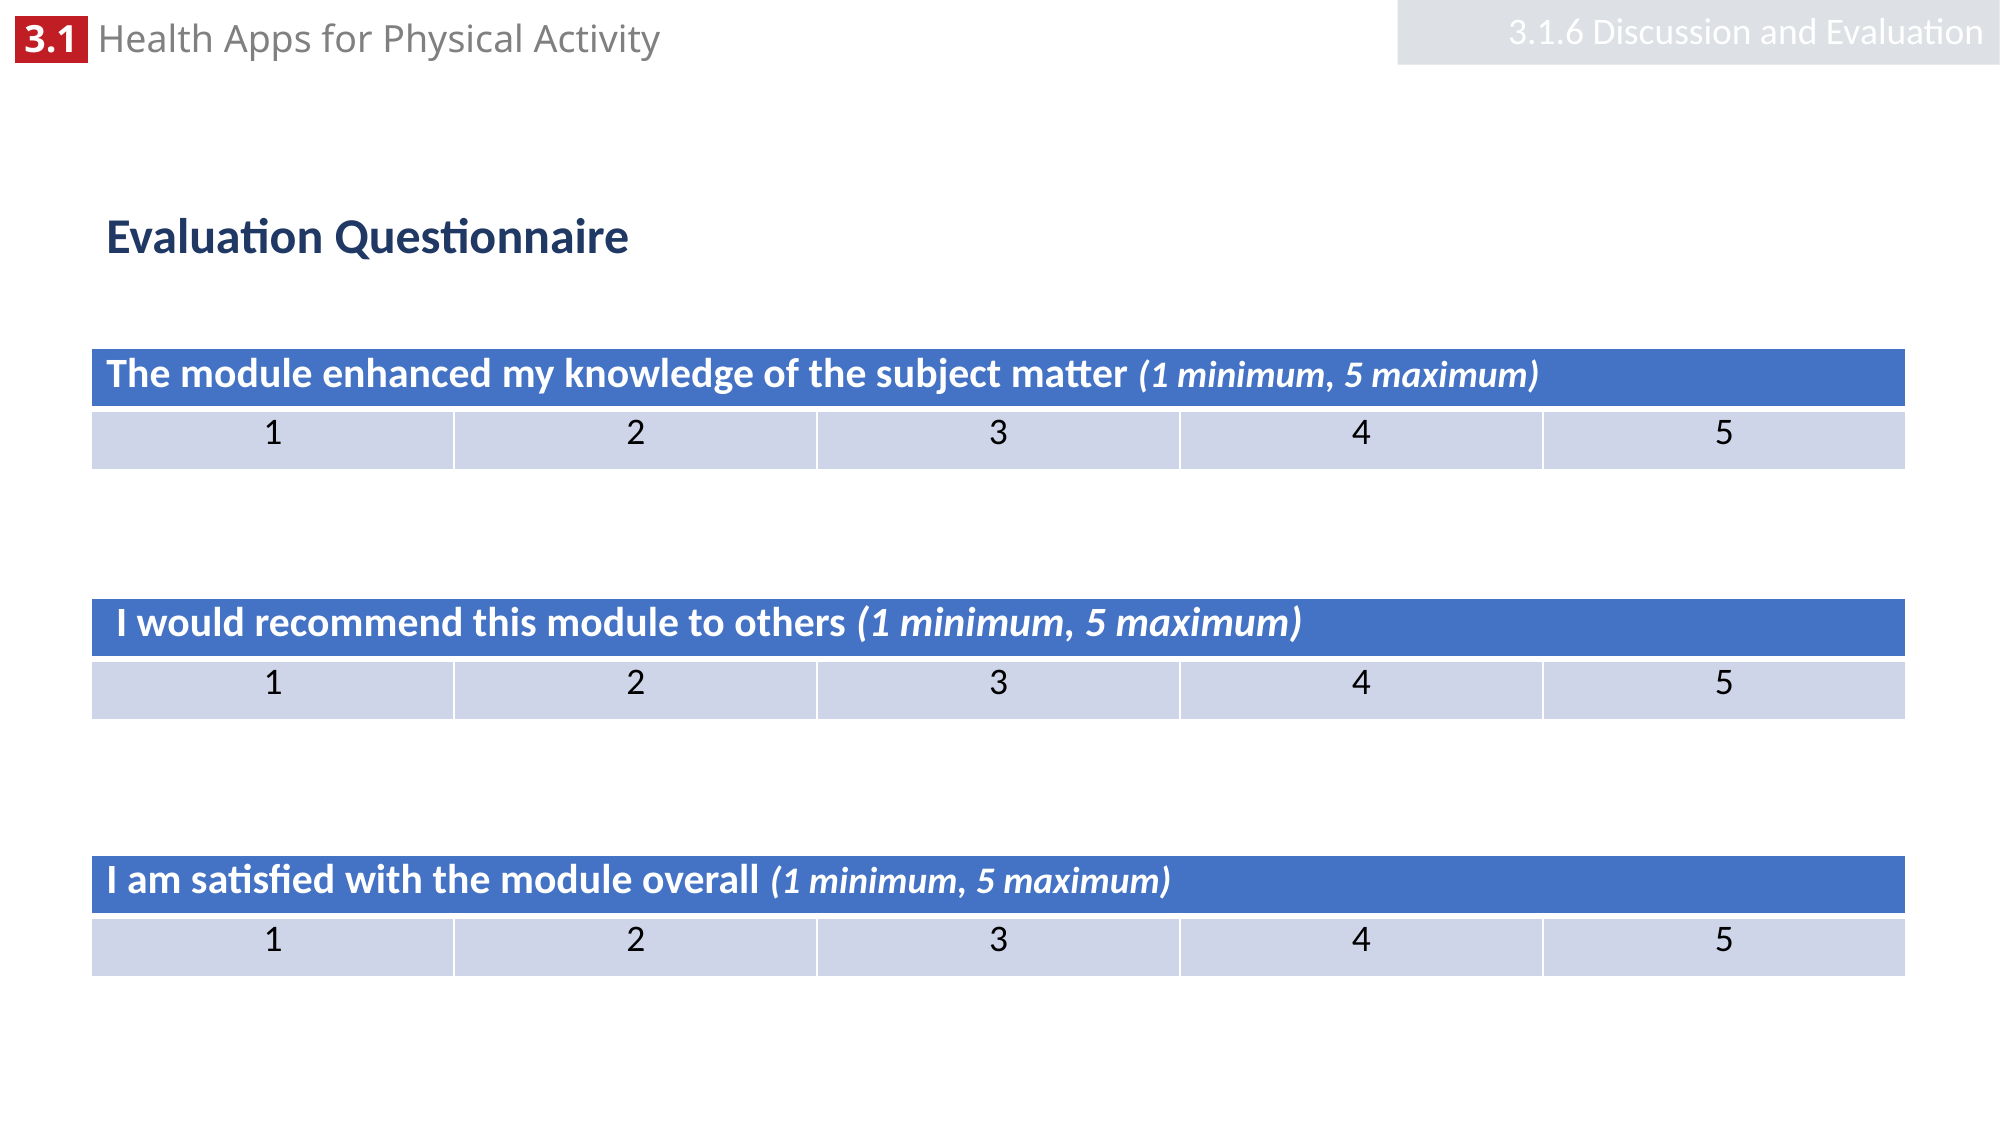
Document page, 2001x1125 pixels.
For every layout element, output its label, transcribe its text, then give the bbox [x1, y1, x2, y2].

table_cell 5 [1544, 919, 1905, 976]
table_cell 1 [92, 412, 453, 469]
table_cell 1 [92, 662, 453, 719]
table_cell 3 [818, 919, 1179, 976]
table_cell 5 [1544, 662, 1905, 719]
table_cell 4 [1181, 412, 1542, 469]
table_cell 3 [818, 662, 1179, 719]
table_header I am satisfied with the module overall (1 minimum, 5 maximum) [92, 856, 1905, 913]
table_cell 1 [92, 919, 453, 976]
table_header I would recommend this module to others (1 minimum, 5 maximum) [92, 599, 1905, 656]
table_header The module enhanced my knowledge of the subject matter (1 minimum, 5 maximum) [92, 349, 1905, 406]
table_cell 3 [818, 412, 1179, 469]
table_cell 5 [1544, 412, 1905, 469]
table_cell 2 [455, 662, 816, 719]
text_box 3.1.6 Discussion and Evaluation [1397, 0, 2000, 65]
table_cell 4 [1181, 919, 1542, 976]
title Evaluation Questionnaire [91, 177, 1906, 297]
table_cell 2 [455, 412, 816, 469]
table_cell 4 [1181, 662, 1542, 719]
table_cell 2 [455, 919, 816, 976]
